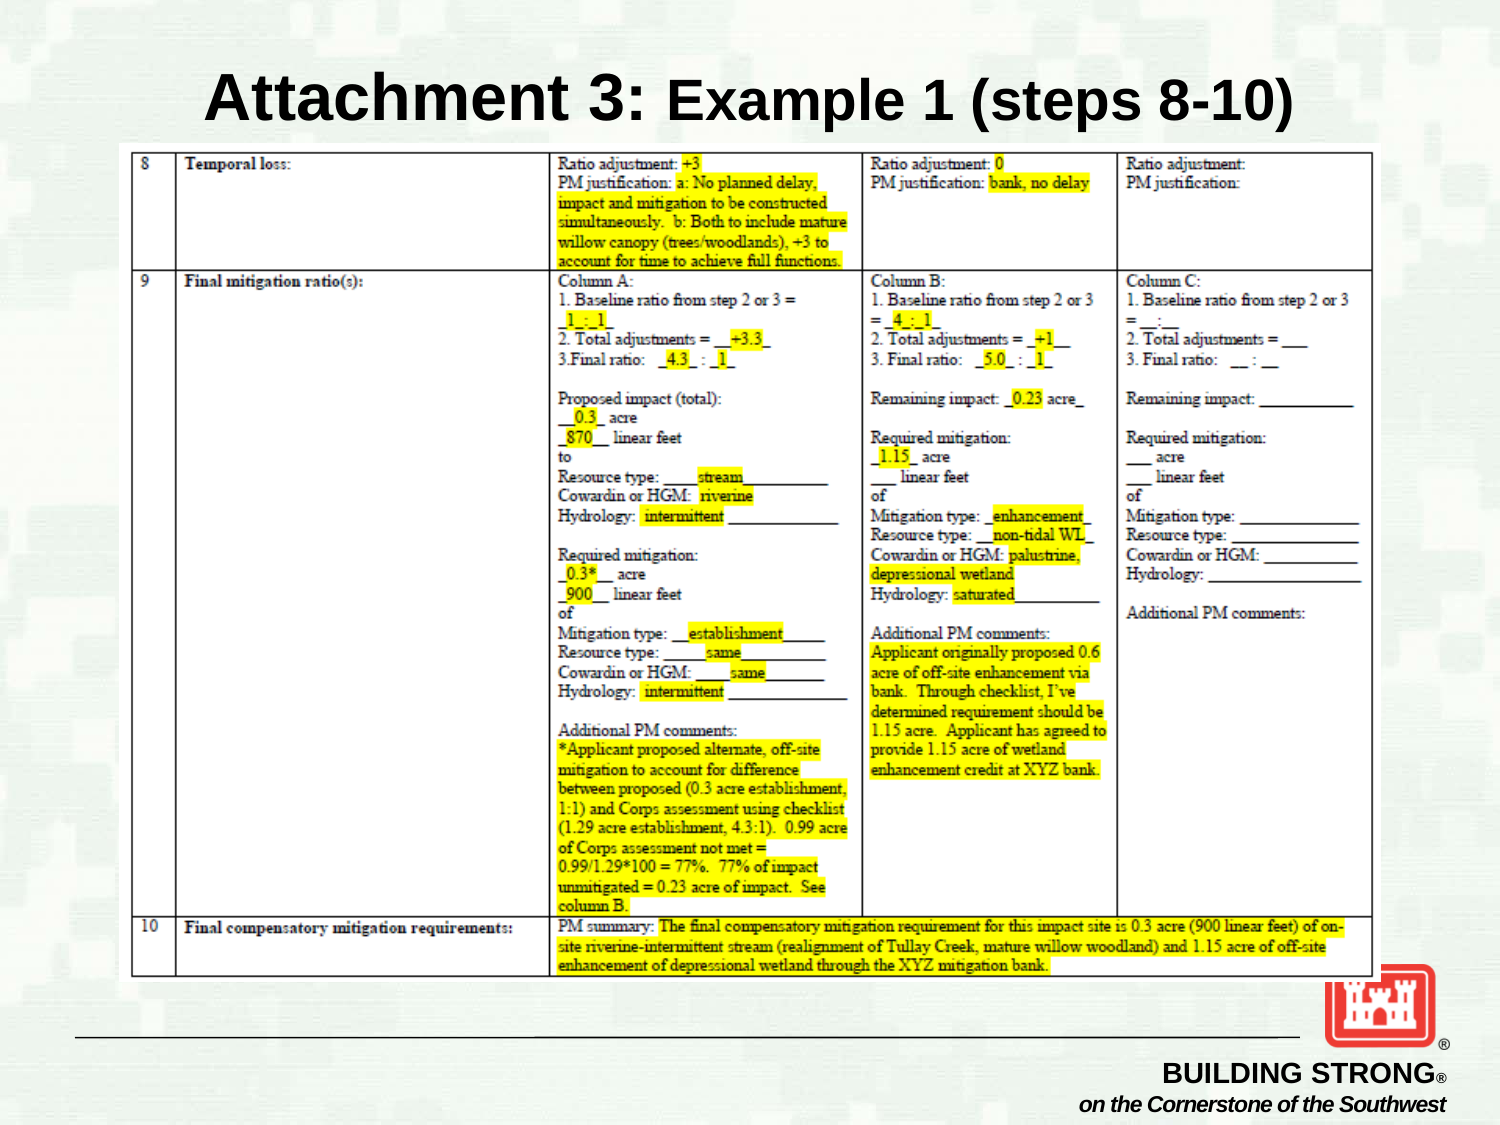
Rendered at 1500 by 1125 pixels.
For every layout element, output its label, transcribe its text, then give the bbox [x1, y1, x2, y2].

title Attachment 3: Example 1 (steps 8-10) [74, 0, 1426, 188]
picture [0, 0, 1500, 1125]
